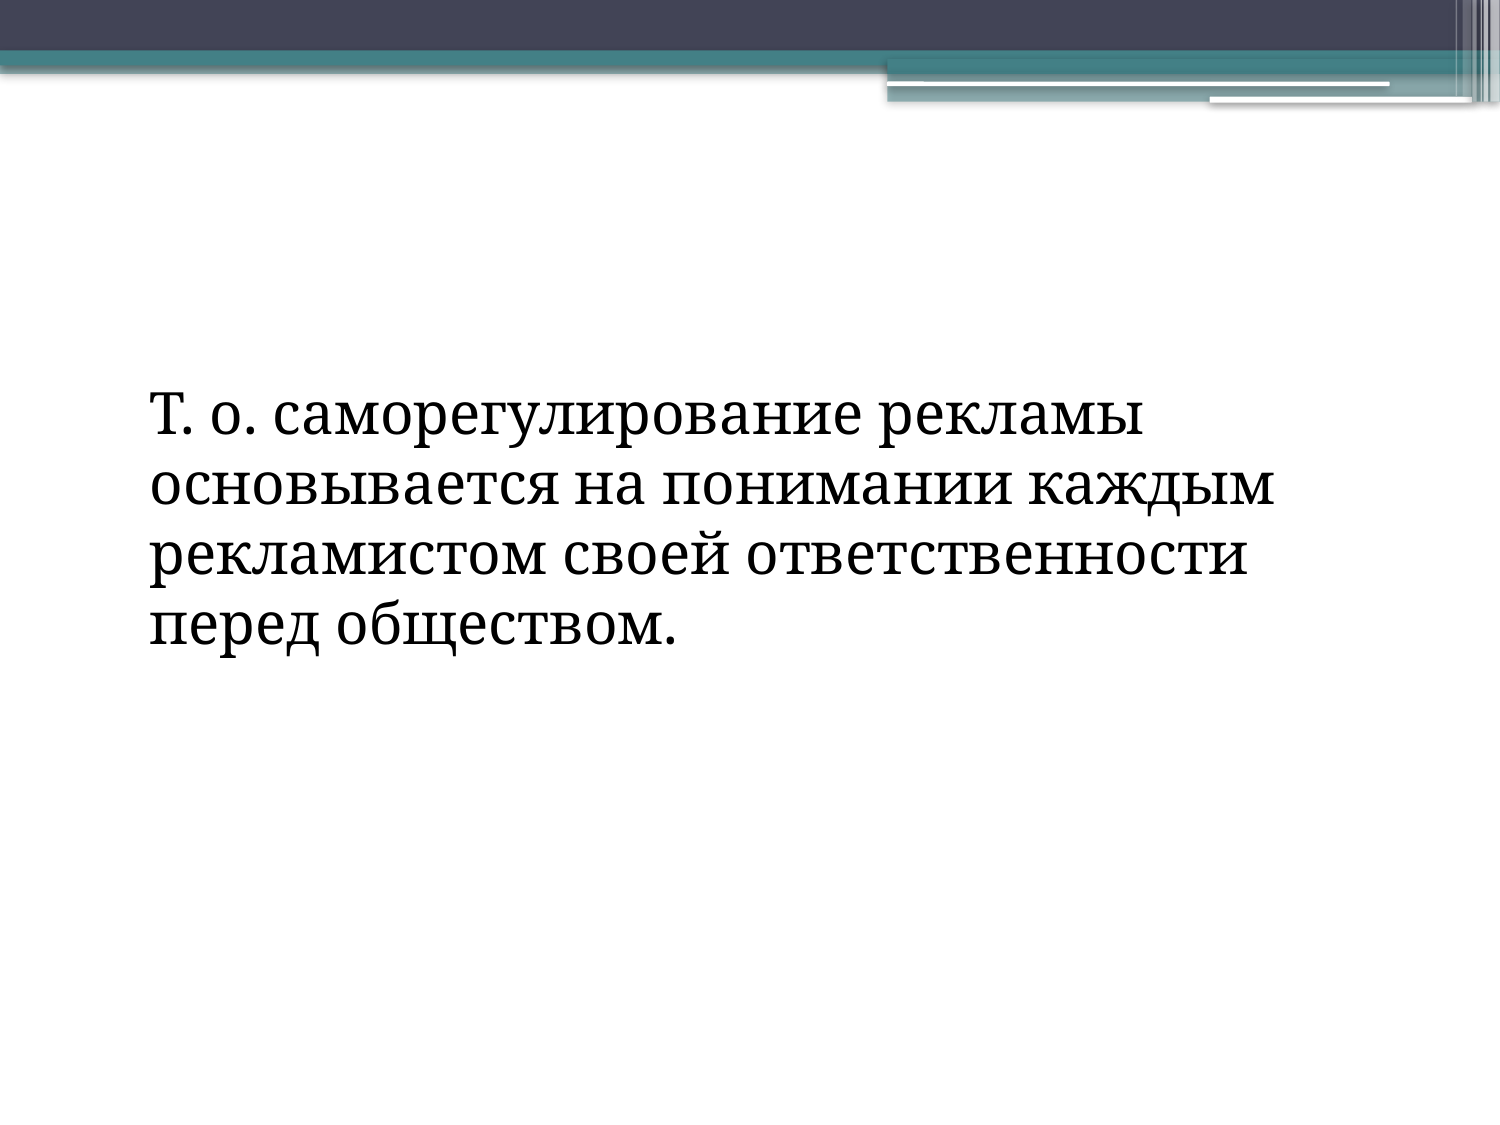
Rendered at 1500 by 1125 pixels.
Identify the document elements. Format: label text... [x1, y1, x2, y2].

list Т. о. саморегулирование рекламы основывается на понимании каждым рекламистом своей ответственности перед обществом. [75, 368, 1425, 1079]
